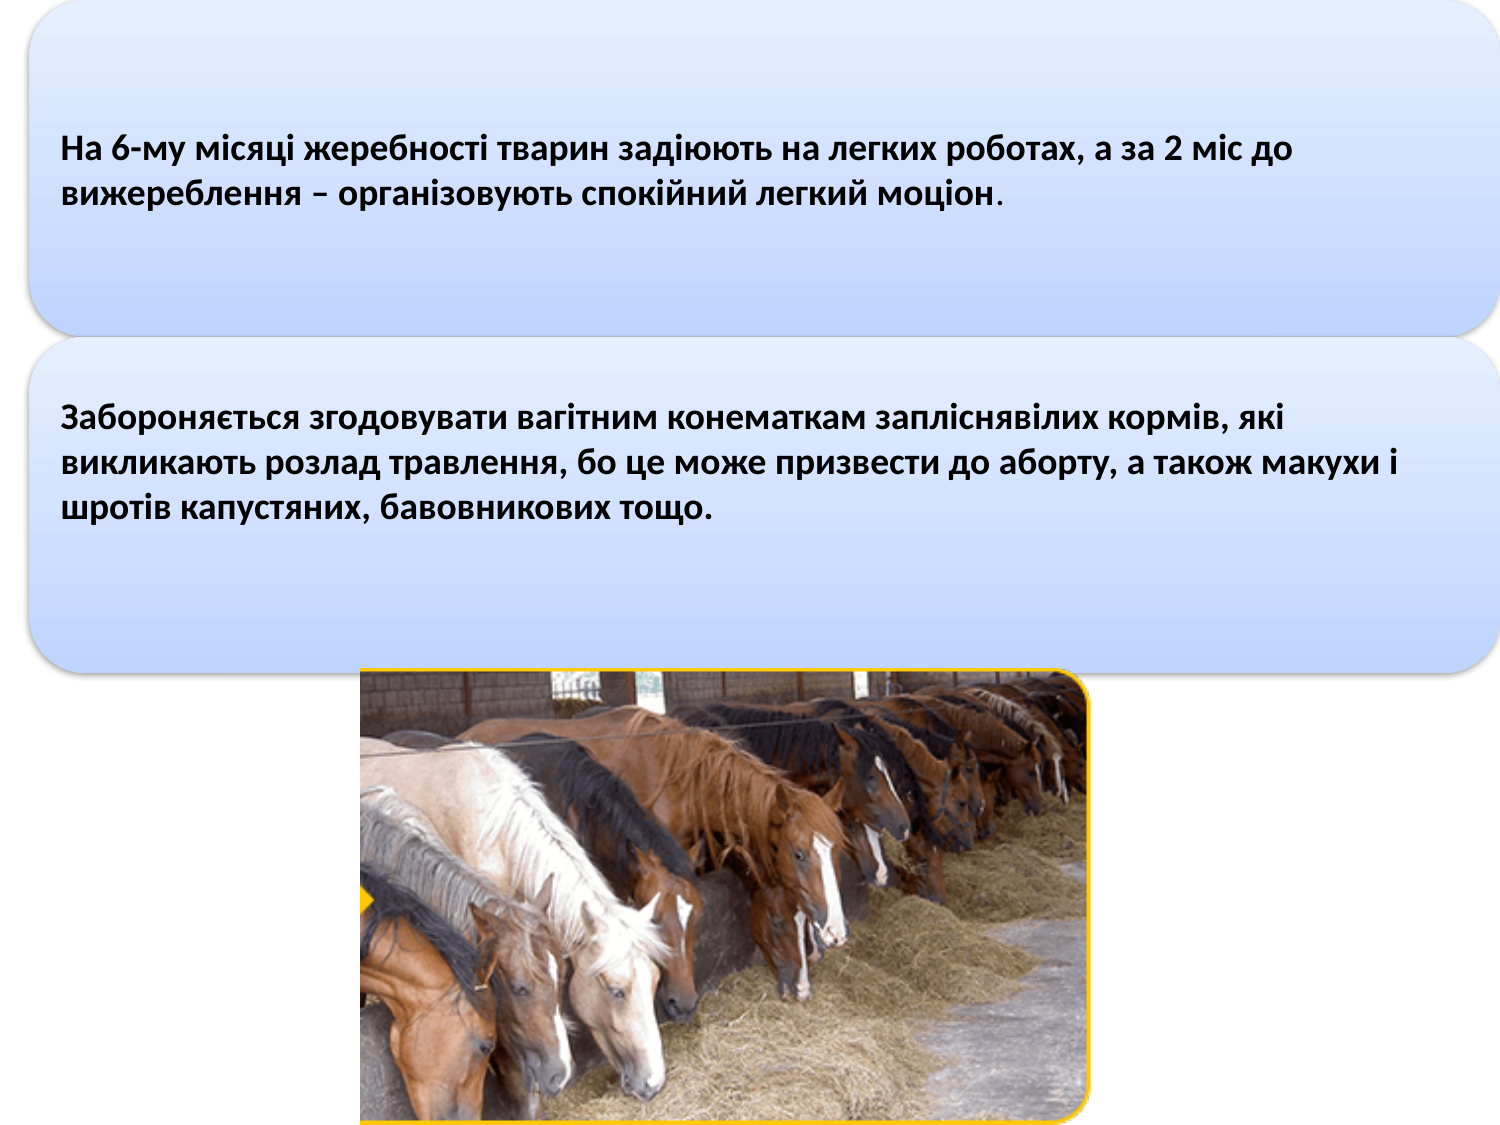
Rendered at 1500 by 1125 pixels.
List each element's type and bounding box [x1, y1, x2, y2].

text_box [29, 0, 1500, 674]
picture [359, 668, 1091, 1125]
